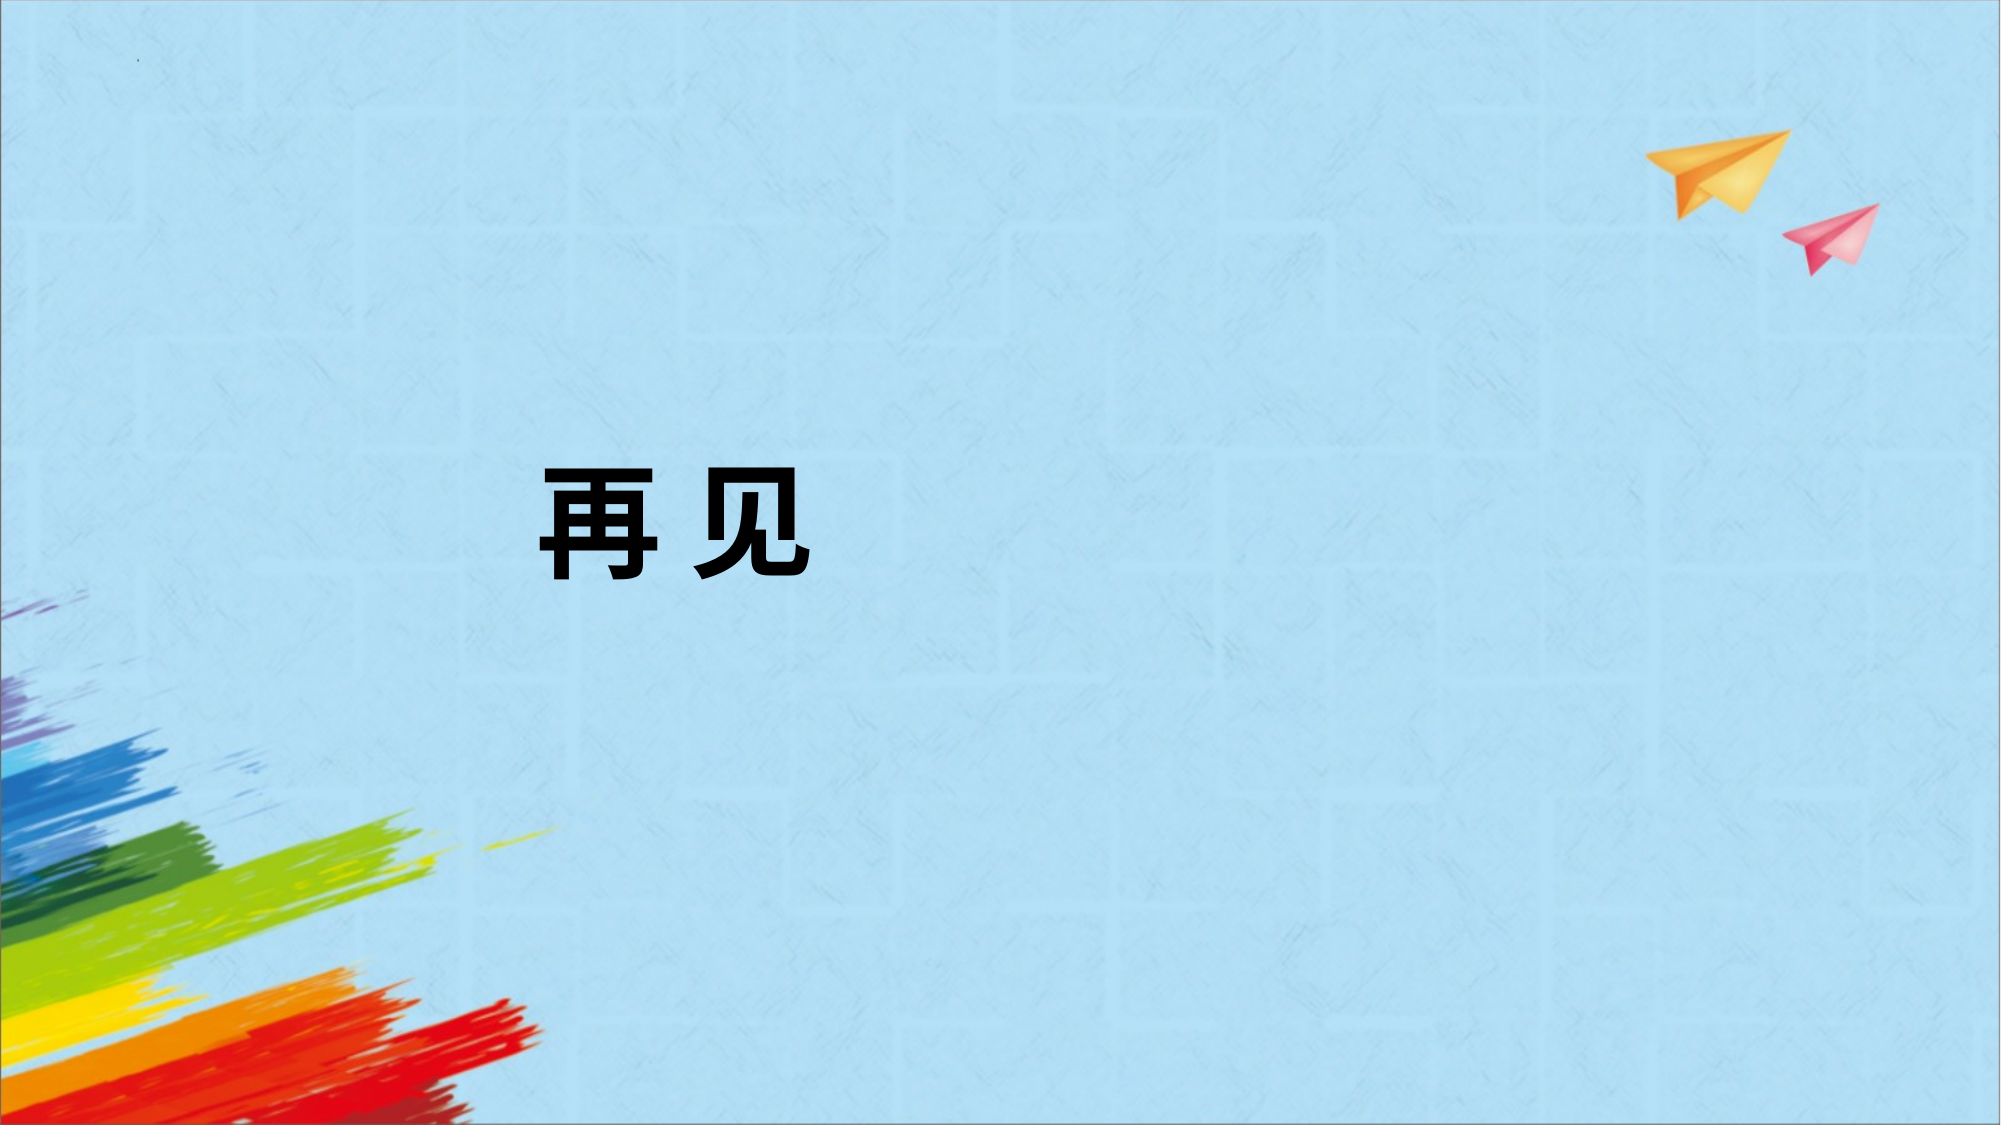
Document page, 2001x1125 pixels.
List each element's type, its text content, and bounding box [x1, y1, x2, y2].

picture [0, 0, 2001, 1125]
text_box 再 见 [472, 436, 878, 602]
